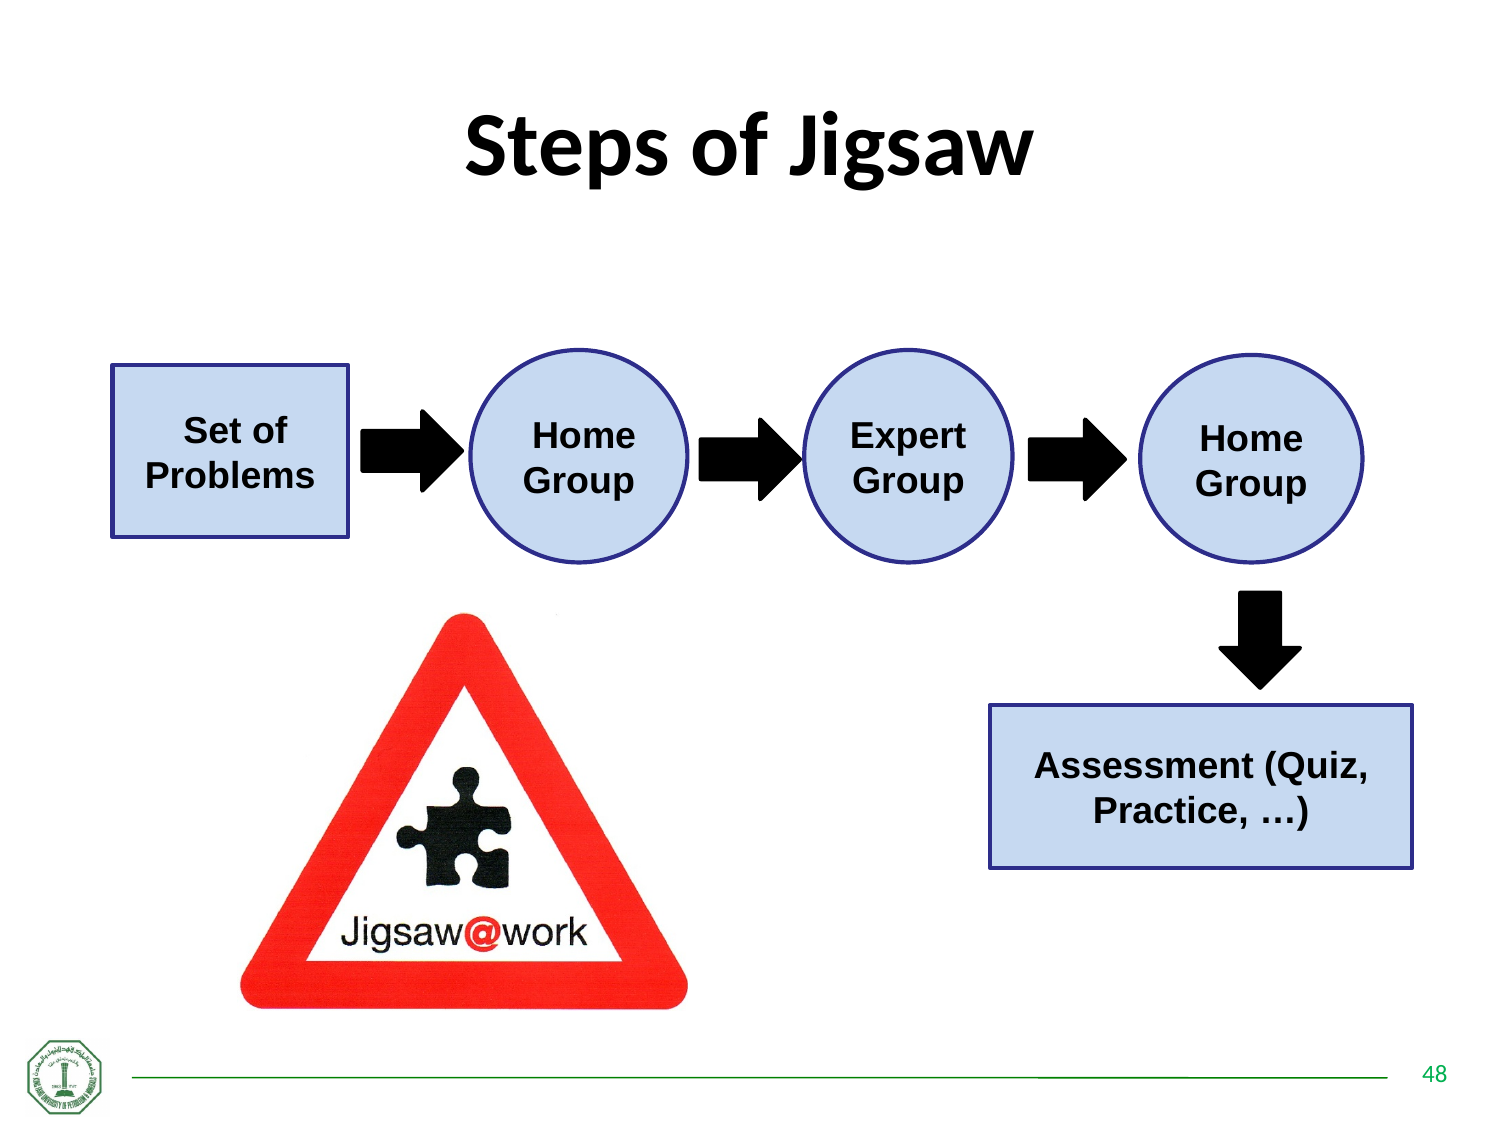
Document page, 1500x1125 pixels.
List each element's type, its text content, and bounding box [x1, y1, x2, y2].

text_box [1029, 419, 1125, 500]
slide_number 48 [1387, 1042, 1463, 1103]
text_box [700, 419, 800, 500]
text_box Home Group [470, 349, 688, 563]
text_box Home Group [1140, 354, 1363, 563]
text_box Expert Group [804, 349, 1013, 563]
text_box [362, 411, 463, 491]
text_box [1220, 592, 1300, 688]
picture [237, 612, 688, 1012]
title Steps of Jigsaw [75, 45, 1425, 233]
text_box Set of Problems [112, 364, 348, 538]
picture [25, 1038, 110, 1117]
text_box Assessment (Quiz, Practice, …) [989, 705, 1413, 868]
